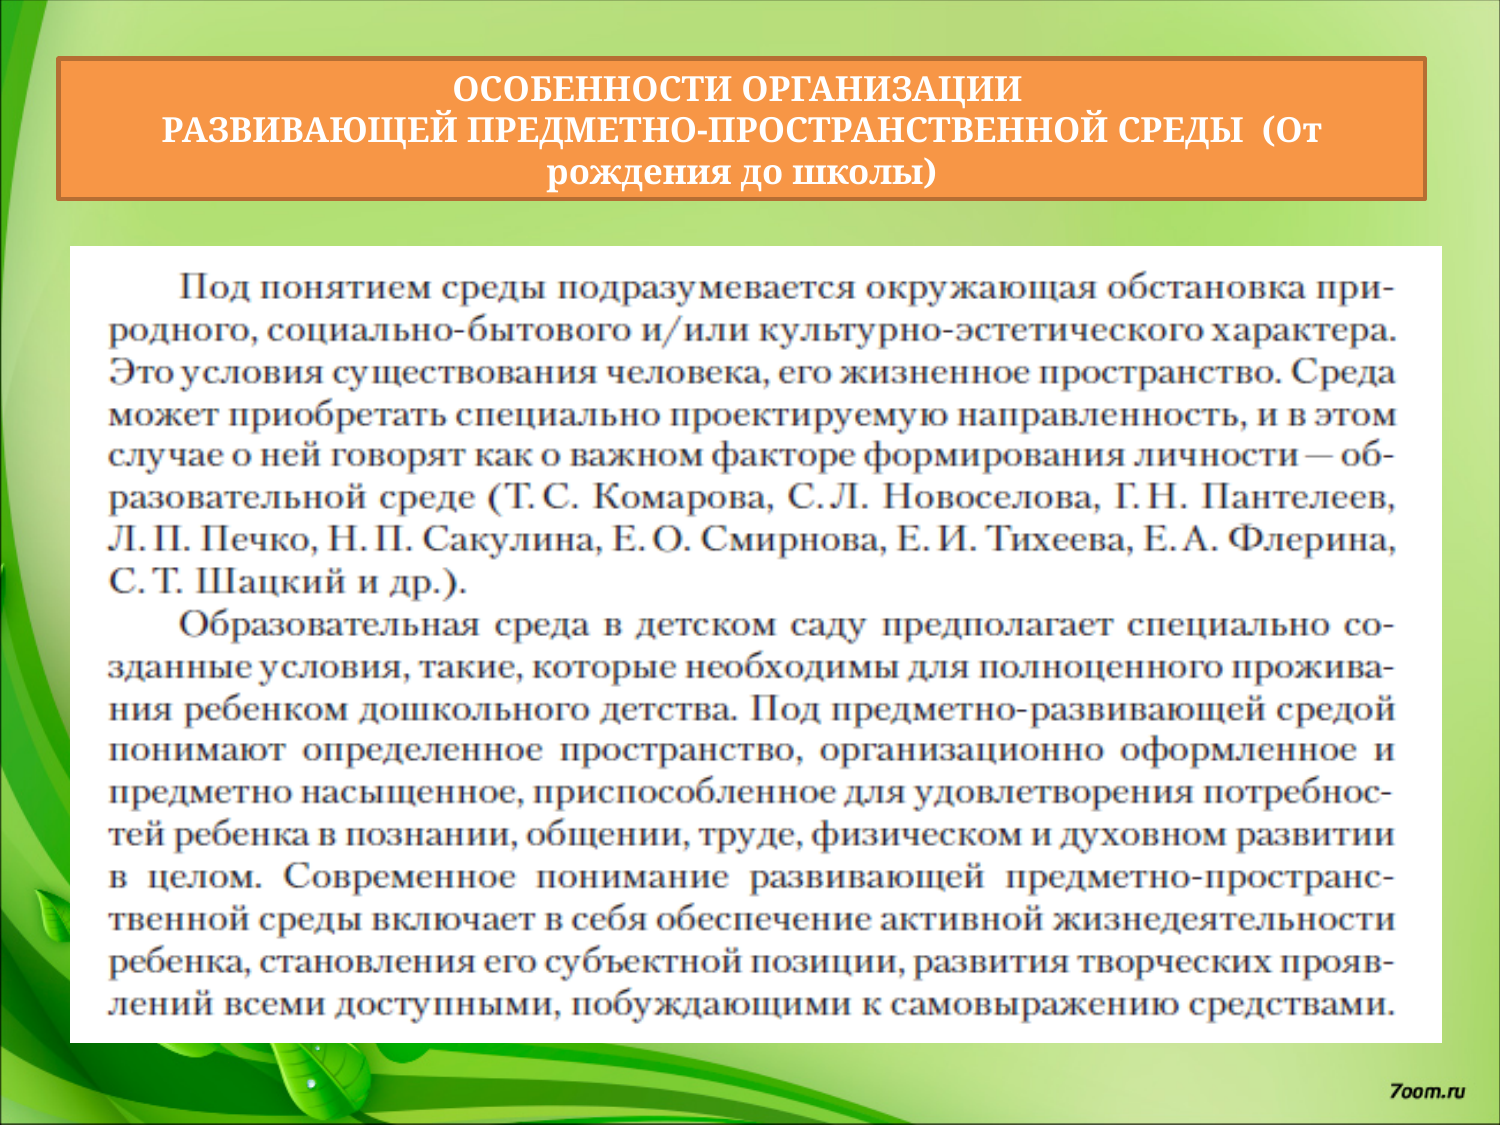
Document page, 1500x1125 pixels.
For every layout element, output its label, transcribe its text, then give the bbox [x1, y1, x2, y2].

title ОСОБЕННОСТИ ОРГАНИЗАЦИИ РАЗВИВАЮЩЕЙ ПРЕДМЕТНО-ПРОСТРАНСТВЕННОЙ СРЕДЫ (От рождения до школы) [56, 56, 1427, 201]
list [70, 245, 1442, 1044]
picture [0, 0, 1500, 1125]
